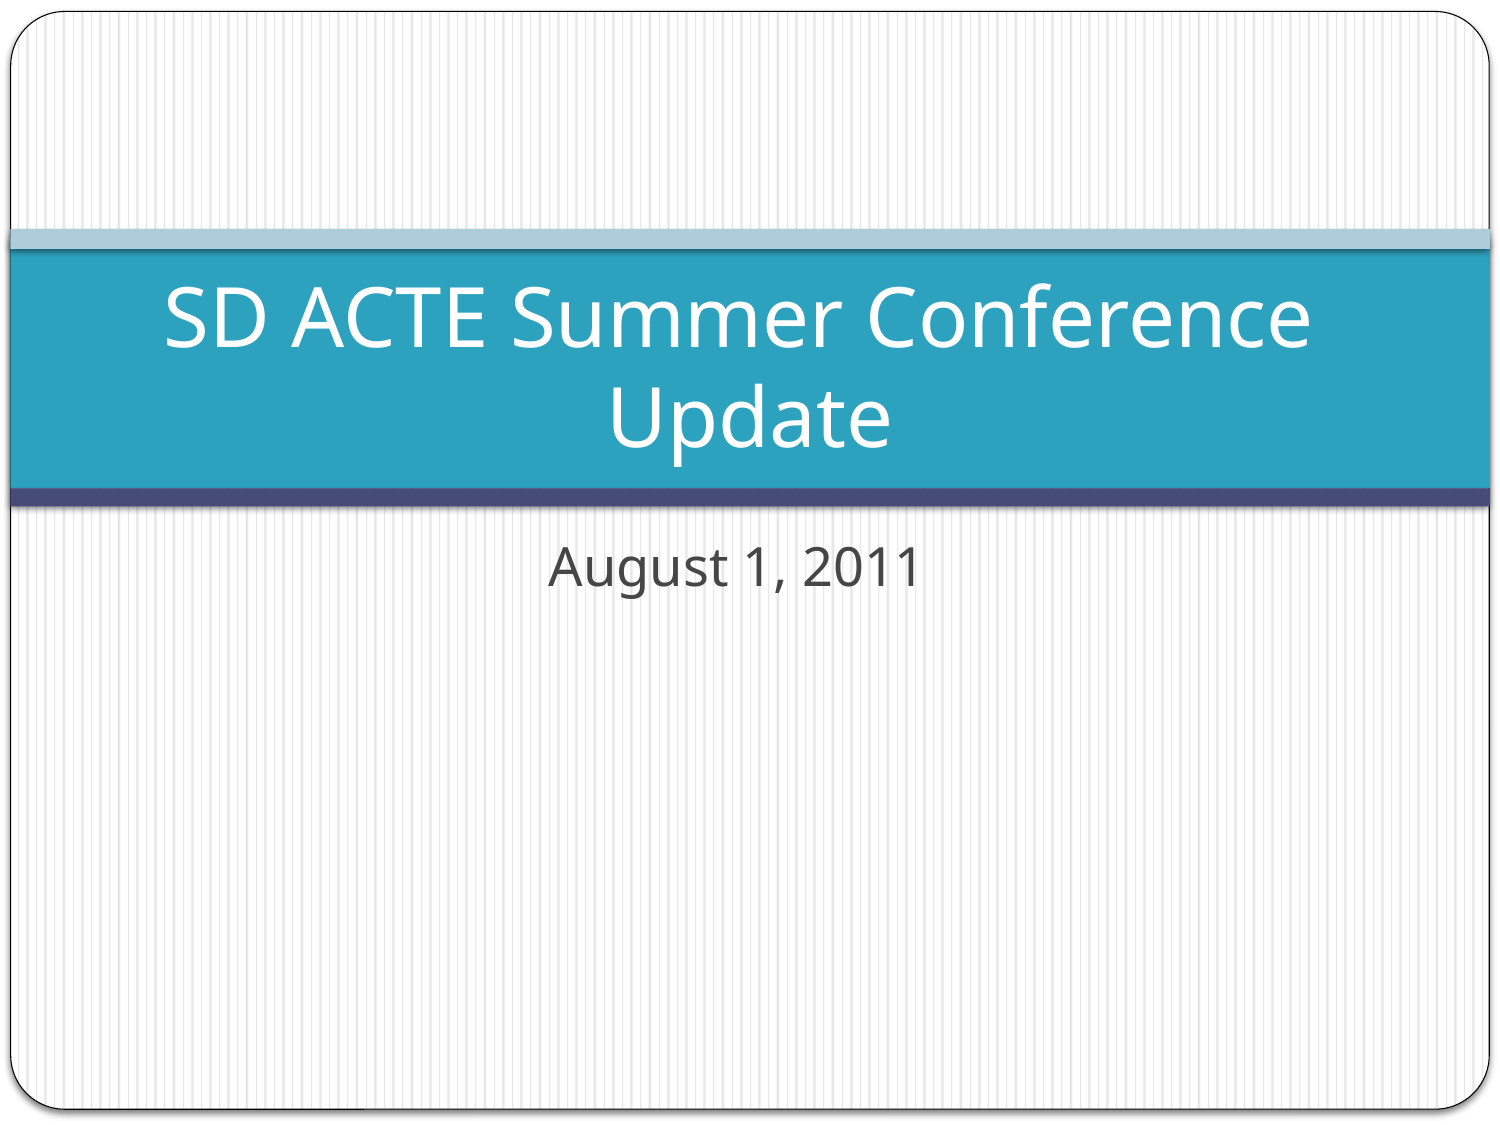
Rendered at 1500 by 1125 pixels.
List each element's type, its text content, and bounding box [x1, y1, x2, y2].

subtitle August 1, 2011 [212, 525, 1263, 788]
title SD ACTE Summer Conference Update [75, 247, 1425, 489]
